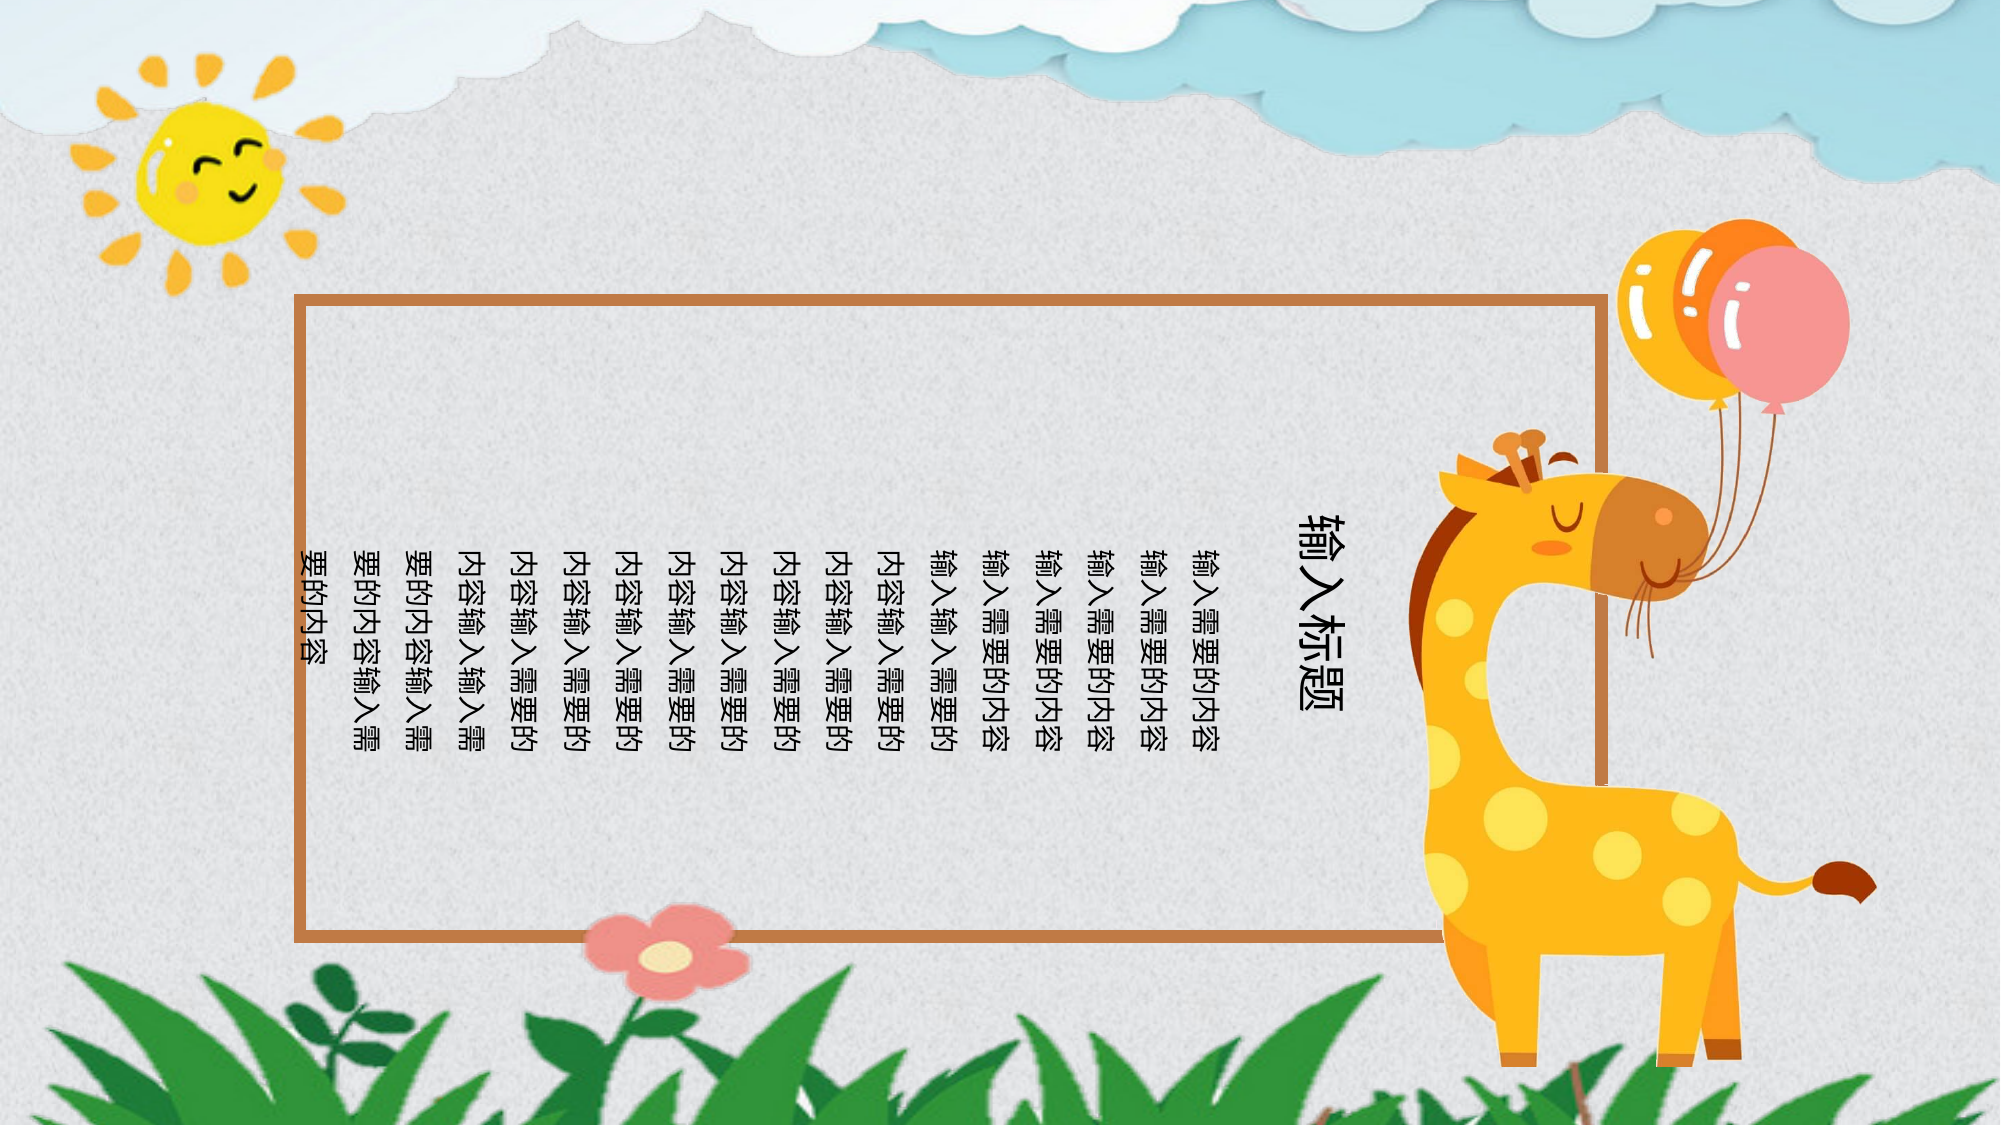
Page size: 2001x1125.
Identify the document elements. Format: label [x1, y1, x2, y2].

picture [0, 0, 2001, 1125]
text_box [375, 498, 1361, 810]
text_box [299, 299, 1397, 809]
